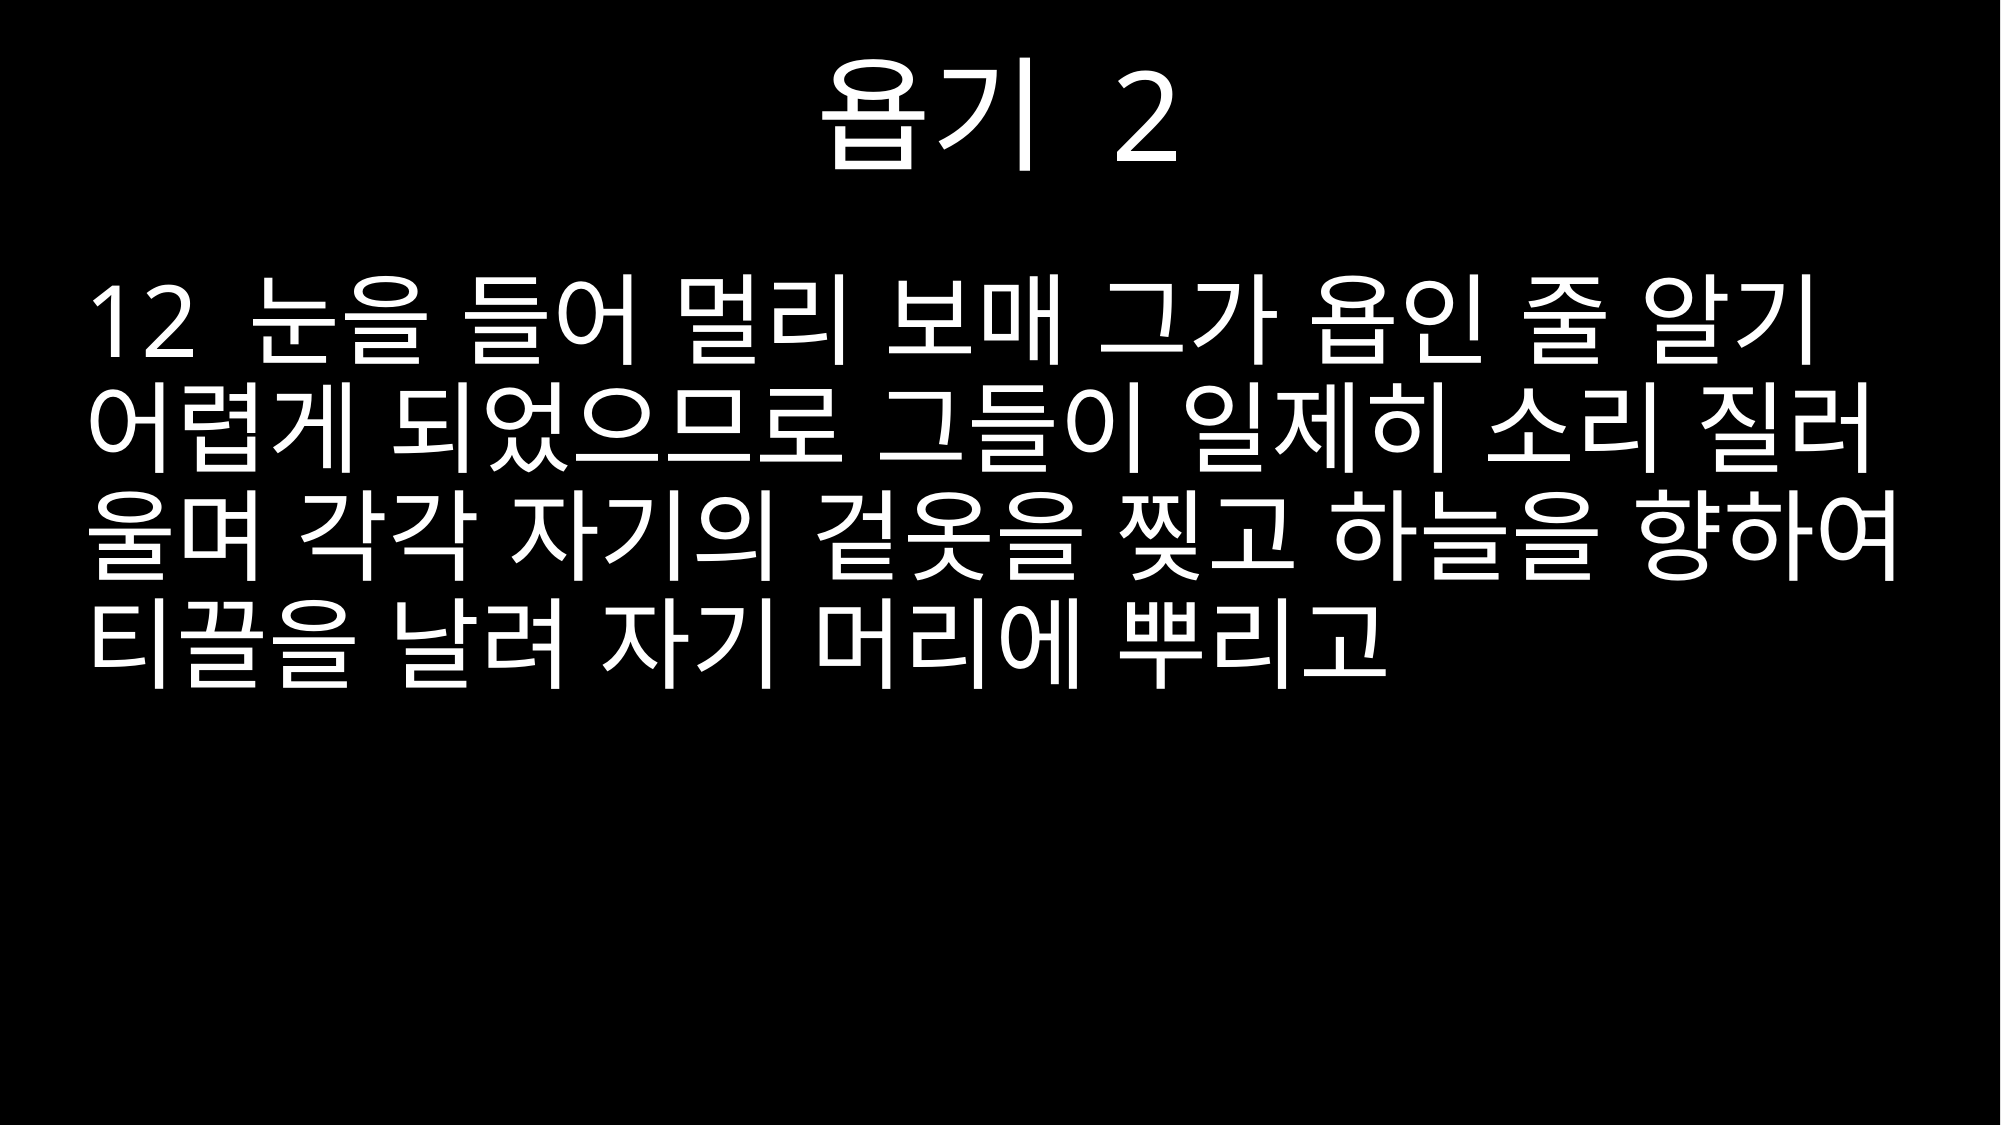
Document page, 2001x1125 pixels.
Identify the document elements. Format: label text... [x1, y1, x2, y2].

picture [0, 0, 2001, 1125]
footer 욥기 2 [0, 32, 2000, 192]
list 12 눈을 들어 멀리 보매 그가 욥인 줄 알기 어렵게 되었으므로 그들이 일제히 소리 질러 울며 각각 자기의 겉옷을 찢고 하늘을 향하여 티끌을 날려 자기 머리에 뿌리고 [69, 263, 1953, 423]
